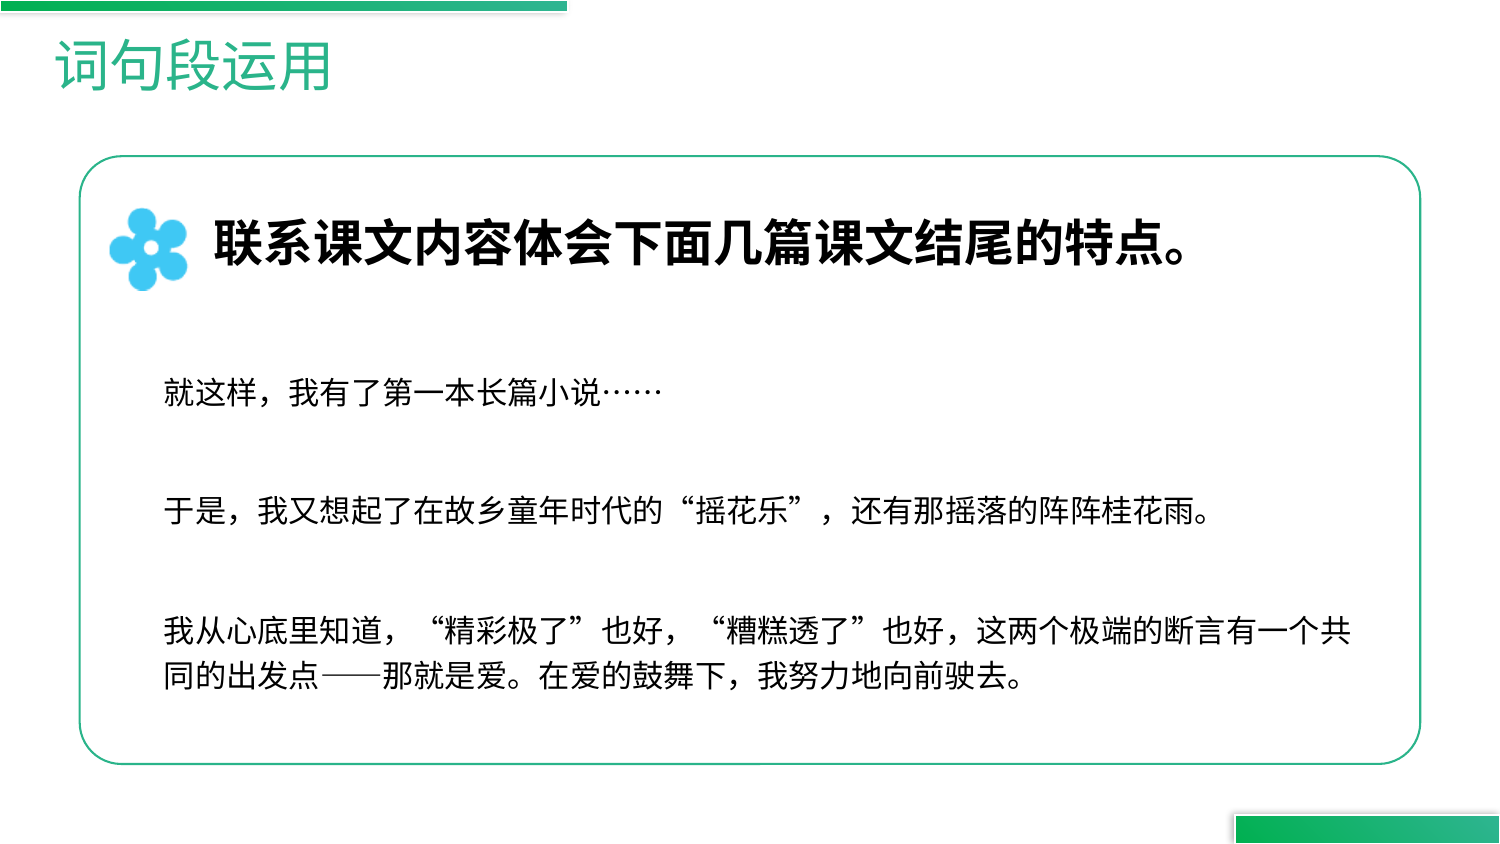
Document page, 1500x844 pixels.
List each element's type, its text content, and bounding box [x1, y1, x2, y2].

text_box 于是，我又想起了在故乡童年时代的“摇花乐”，还有那摇落的阵阵桂花雨。 [152, 478, 1282, 535]
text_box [108, 204, 1392, 291]
text_box 我从心底里知道，“精彩极了”也好，“糟糕透了”也好，这两个极端的断言有一个共同的出发点——那就是爱。在爱的鼓舞下，我努力地向前驶去。 [152, 598, 1378, 700]
text_box 就这样，我有了第一本长篇小说…… [152, 360, 1194, 417]
list 词句段运用 [41, 32, 382, 94]
